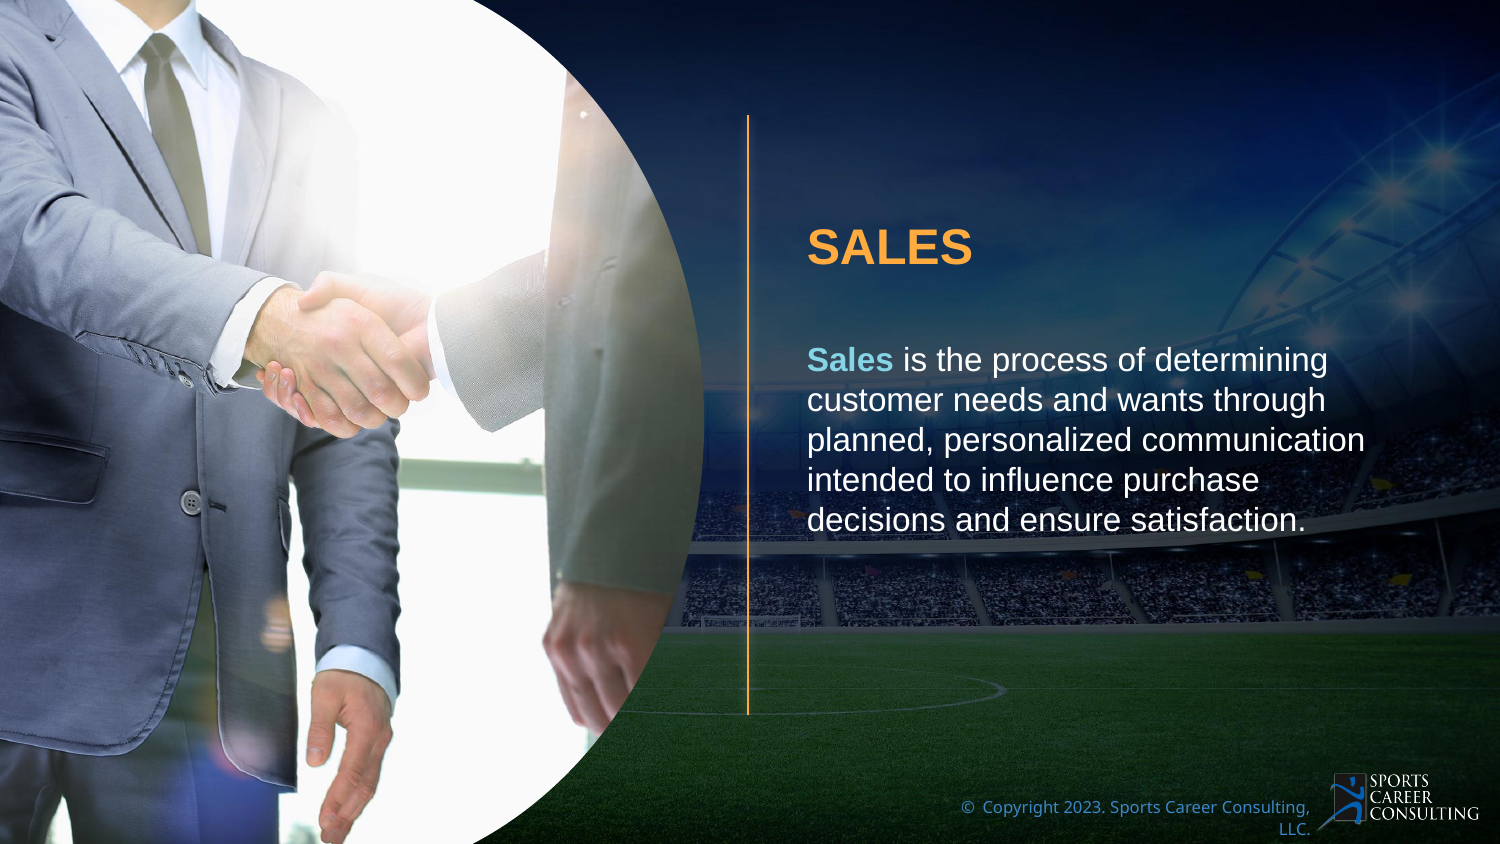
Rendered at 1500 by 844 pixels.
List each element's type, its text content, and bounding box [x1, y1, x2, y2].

text_box © Copyright 2023. Sports Career Consulting, LLC. [914, 769, 1326, 844]
picture [0, 0, 1500, 844]
list Sales is the process of determining customer needs and wants through planned, personalized communication intended to influence purchase decisions and ensure satisfaction. [791, 323, 1420, 706]
title SALES [791, 176, 1258, 290]
